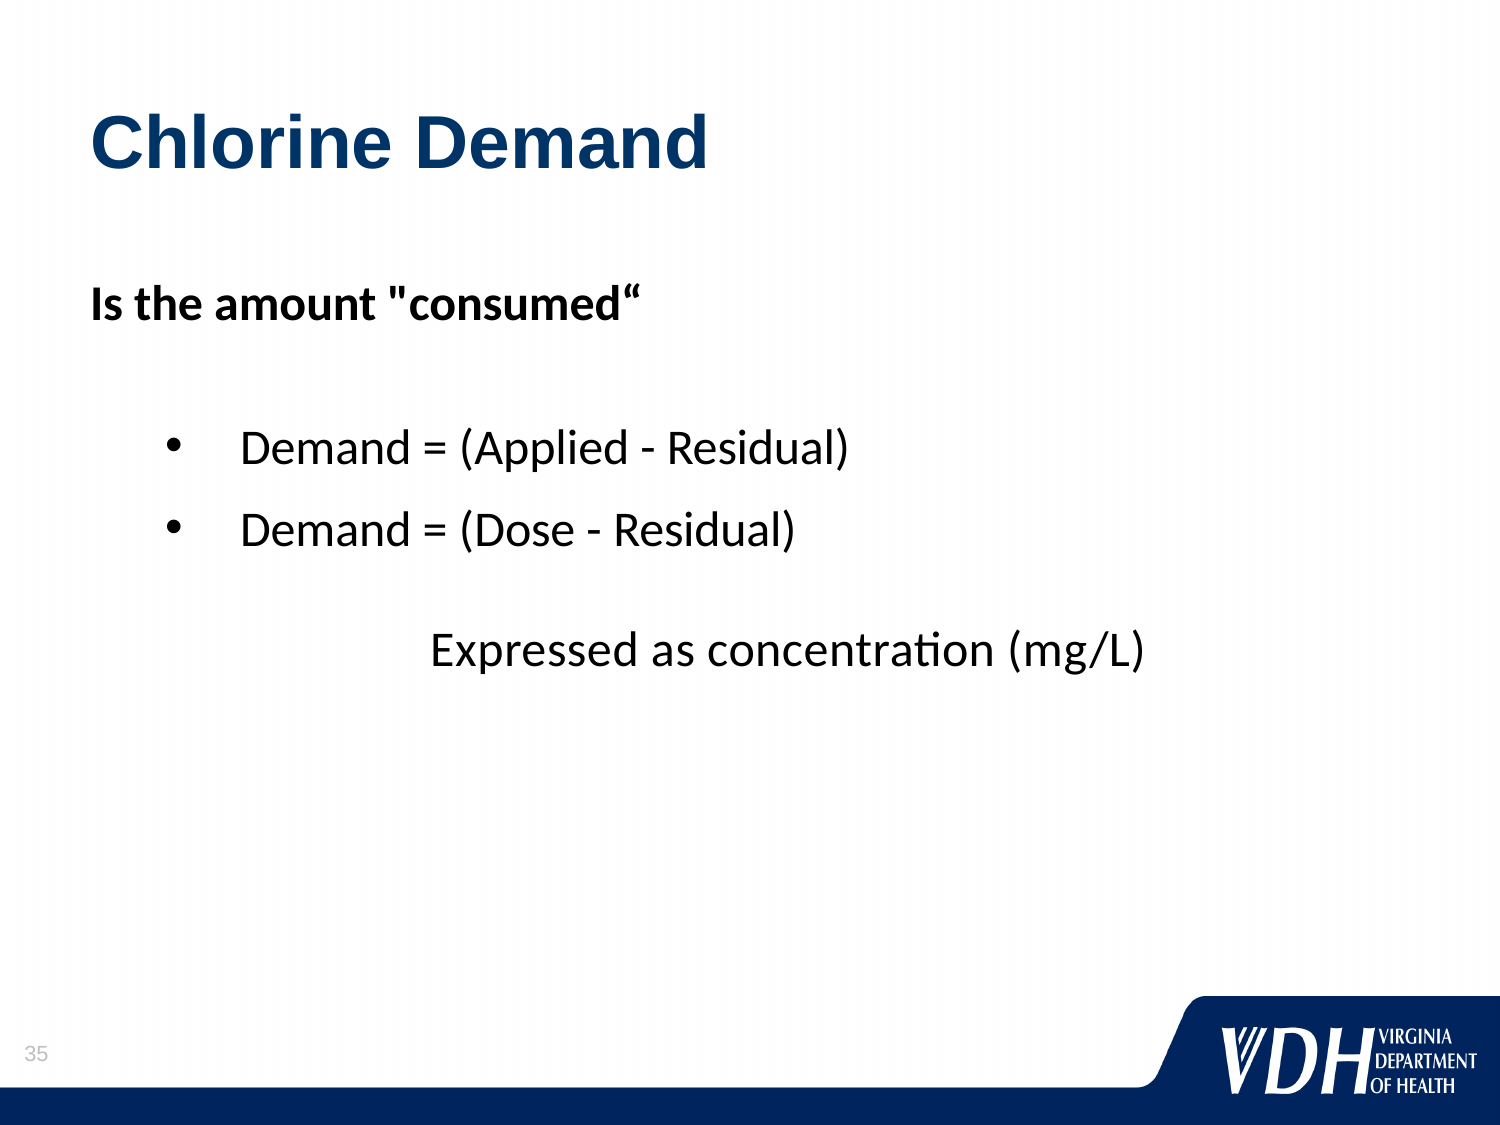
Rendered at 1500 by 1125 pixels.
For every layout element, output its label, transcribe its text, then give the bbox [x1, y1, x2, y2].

list Is the amount "consumed“ Demand = (Applied - Residual) Demand = (Dose - Residual) Expressed as concentration (mg/L) [75, 262, 1163, 1050]
picture [0, 0, 1500, 1125]
slide_number 35 [9, 1025, 104, 1080]
title Chlorine Demand [75, 45, 1425, 233]
